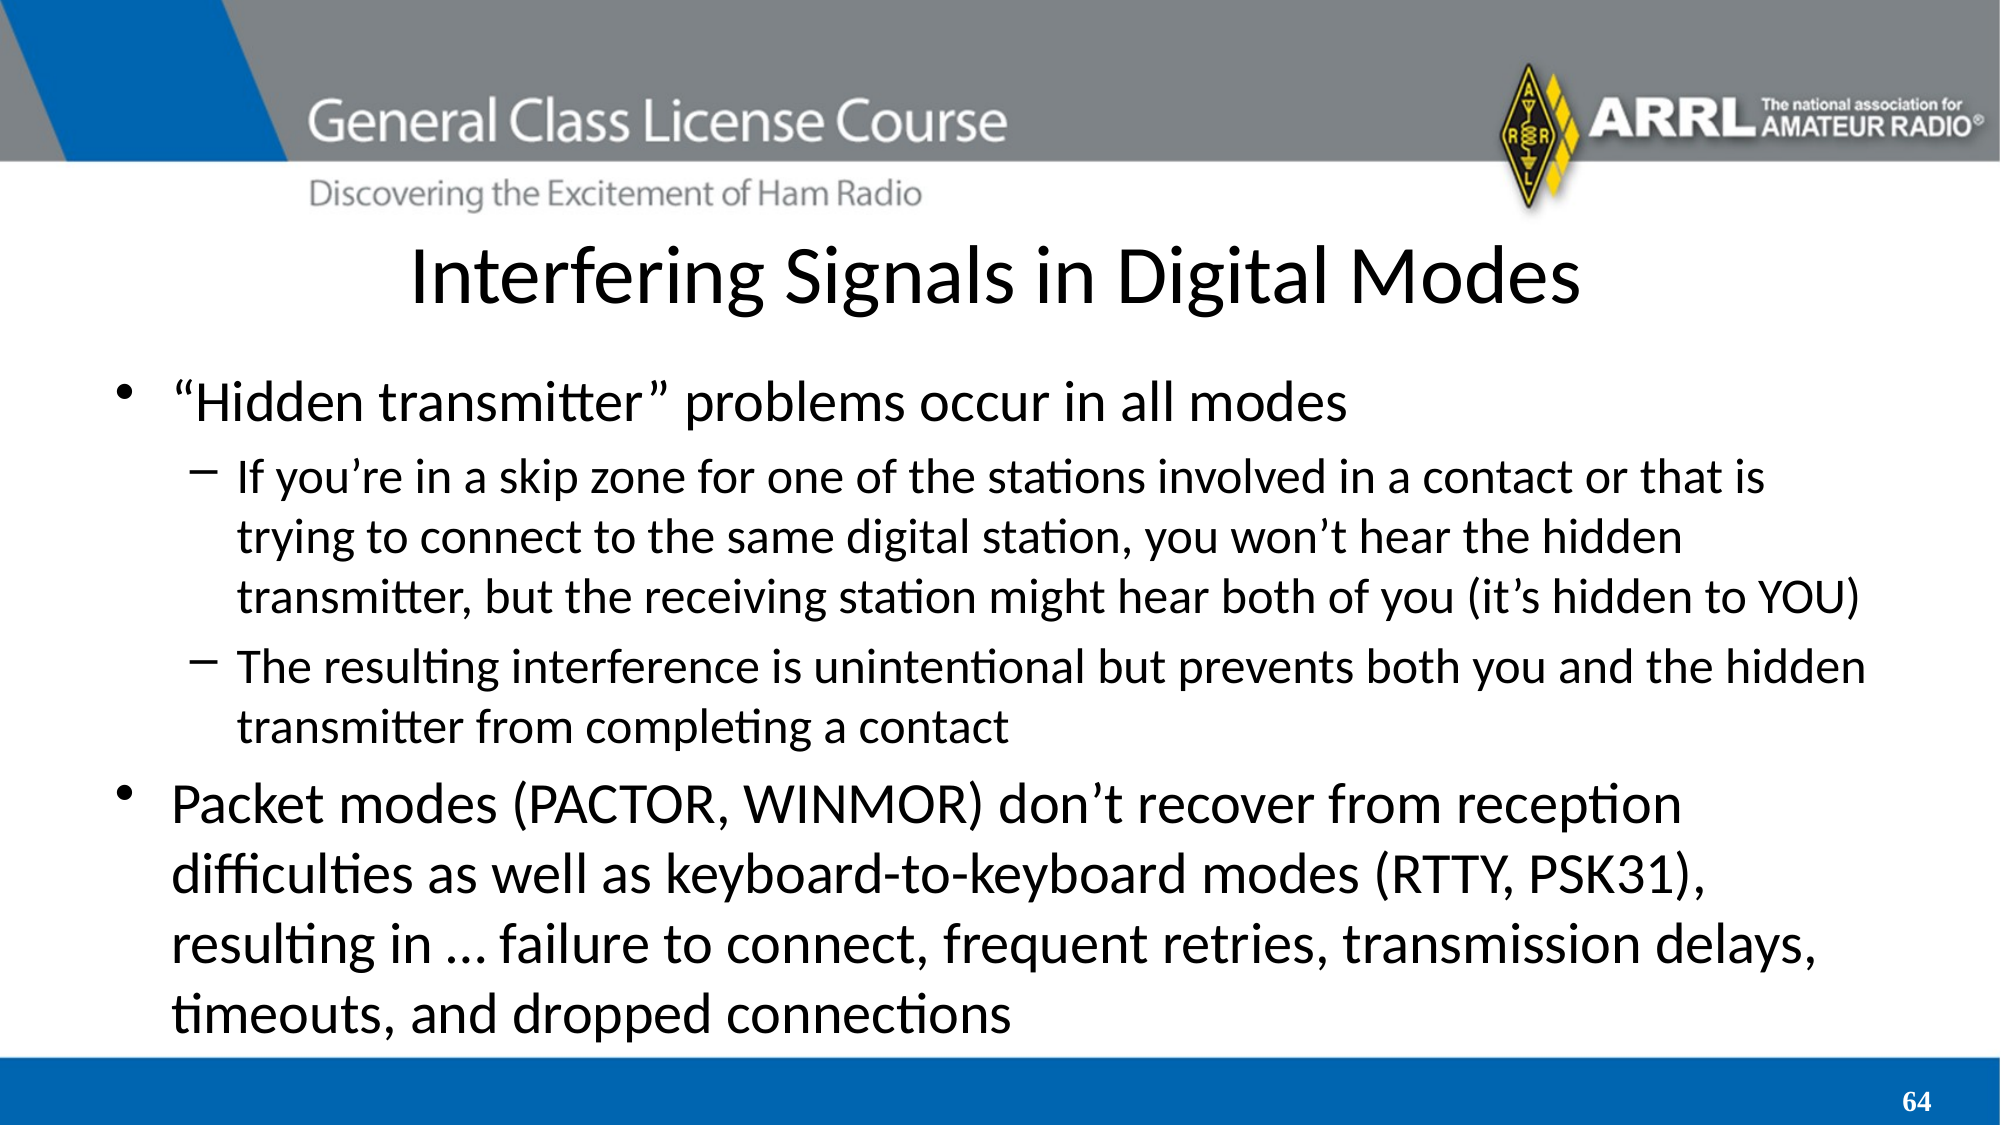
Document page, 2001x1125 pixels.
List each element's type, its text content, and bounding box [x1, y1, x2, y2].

title Interfering Signals in Digital Modes [96, 212, 1897, 356]
picture [0, 0, 2001, 1125]
list “Hidden transmitter” problems occur in all modes If you’re in a skip zone for one of the stations involved in a contact or that is trying to connect to the same digital station, you won’t hear the hidden transmitter, but the receiving station might hear both of you (it’s hidden to YOU) The resulting interference is unintentional but prevents both you and the hidden transmitter from completing a contact Packet modes (PACTOR, WINMOR) don’t recover from reception difficulties as well as keyboard-to-keyboard modes (RTTY, PSK31), resulting in … failure to connect, frequent retries, transmission delays, timeouts, and dropped connections [99, 355, 1900, 1075]
